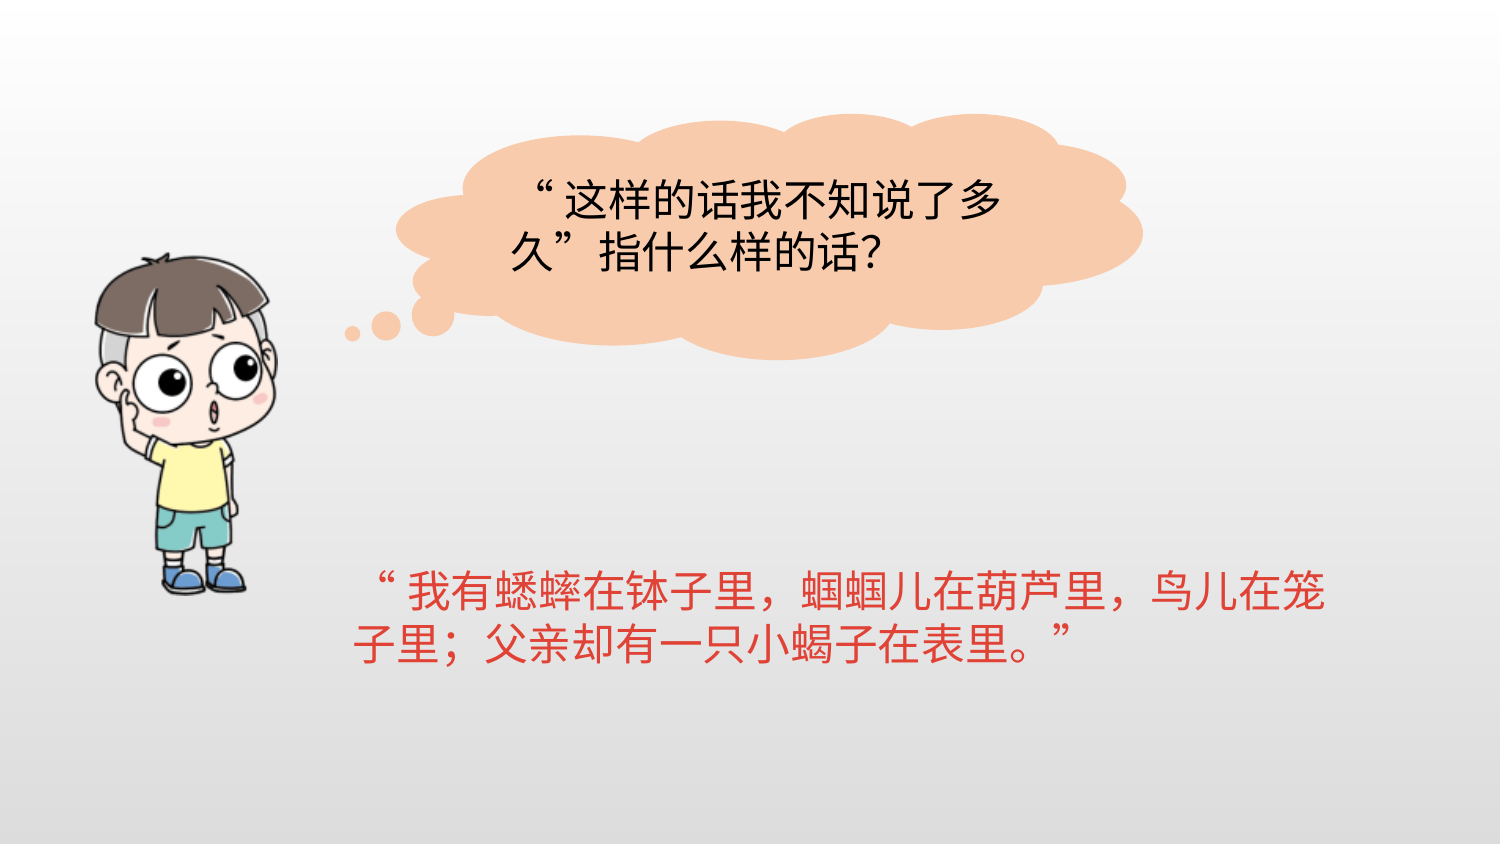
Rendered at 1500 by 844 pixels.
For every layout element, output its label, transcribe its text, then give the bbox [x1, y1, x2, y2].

text_box “这样的话我不知说了多久”指什么样的话？ [499, 166, 1022, 283]
text_box “我有蟋蟀在钵子里，蝈蝈儿在葫芦里，鸟儿在笼子里；父亲却有一只小蝎子在表里。” [341, 558, 1353, 675]
text_box [395, 113, 1143, 361]
picture [94, 248, 278, 596]
text_box [371, 311, 401, 341]
text_box [344, 325, 361, 342]
